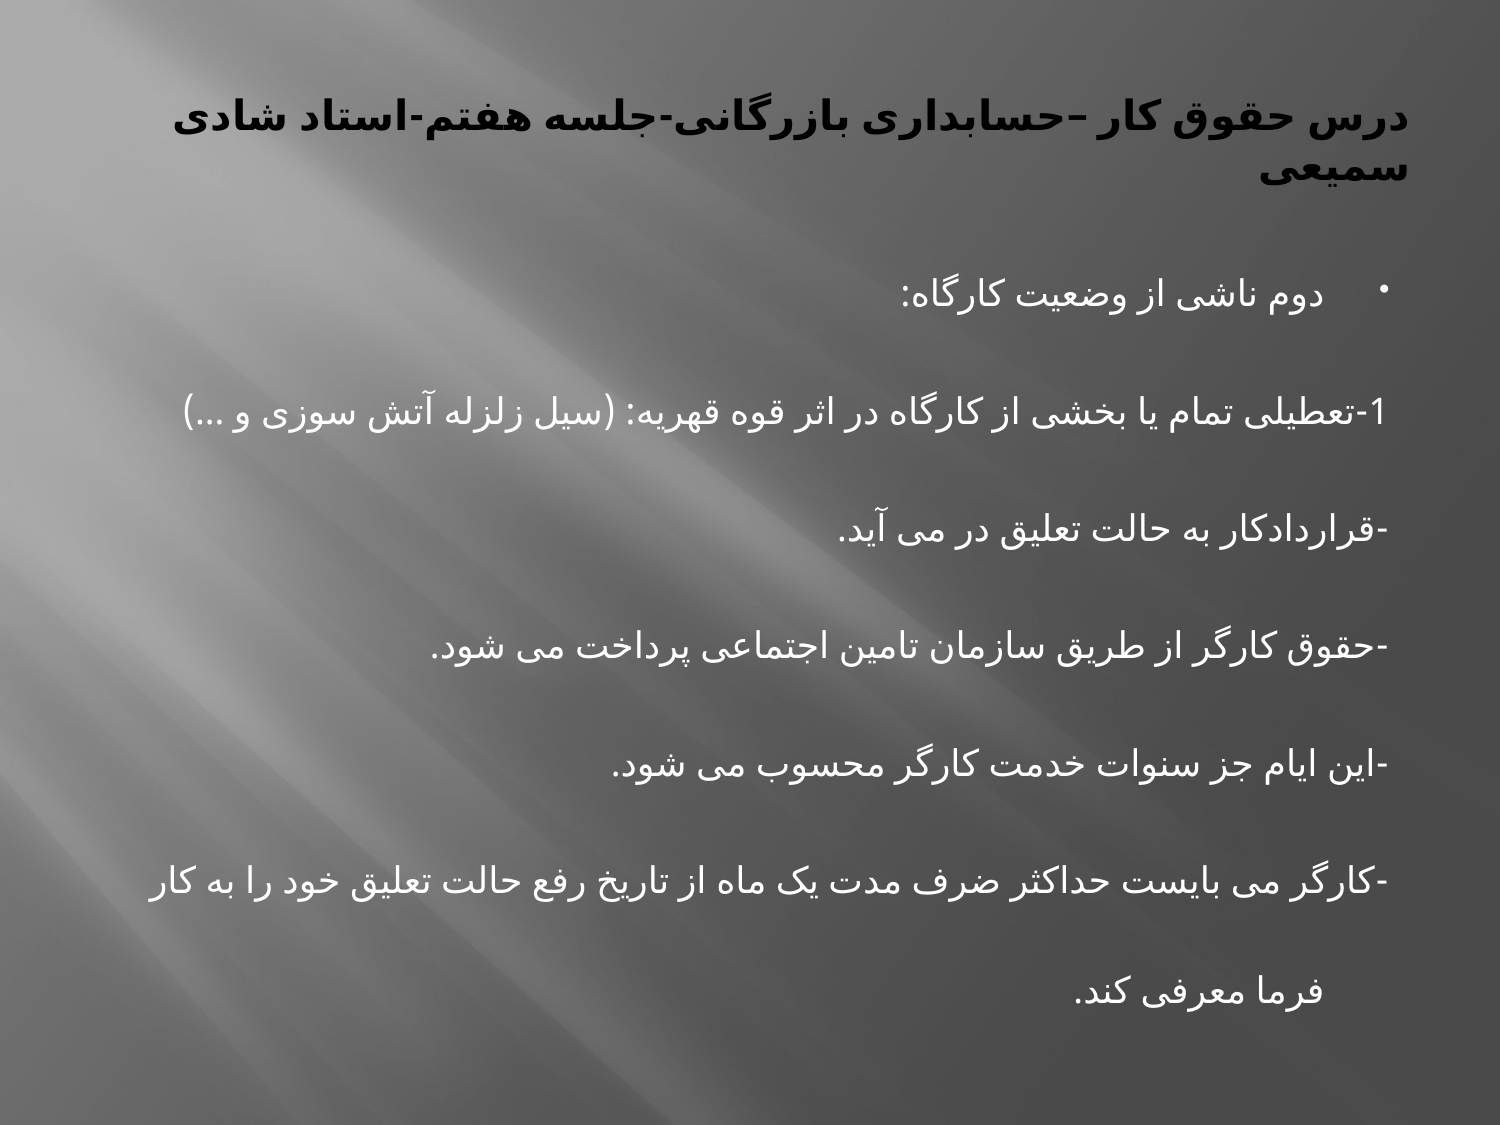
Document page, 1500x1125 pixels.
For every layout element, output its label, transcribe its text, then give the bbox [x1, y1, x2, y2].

title درس حقوق کار –حسابداری بازرگانی-جلسه هفتم-استاد شادی سمیعی [75, 45, 1425, 233]
list دوم ناشی از وضعیت کارگاه: 1-تعطیلی تمام یا بخشی از کارگاه در اثر قوه قهریه: (سیل زلزله آتش سوزی و ...) -قراردادکار به حالت تعلیق در می آید. -حقوق کارگر از طریق سازمان تامین اجتماعی پرداخت می شود. -این ایام جز سنوات خدمت کارگر محسوب می شود. -کارگر می بایست حداکثر ضرف مدت یک ماه از تاریخ رفع حالت تعلیق خود را به کار فرما معرفی کند. [75, 262, 1425, 1035]
